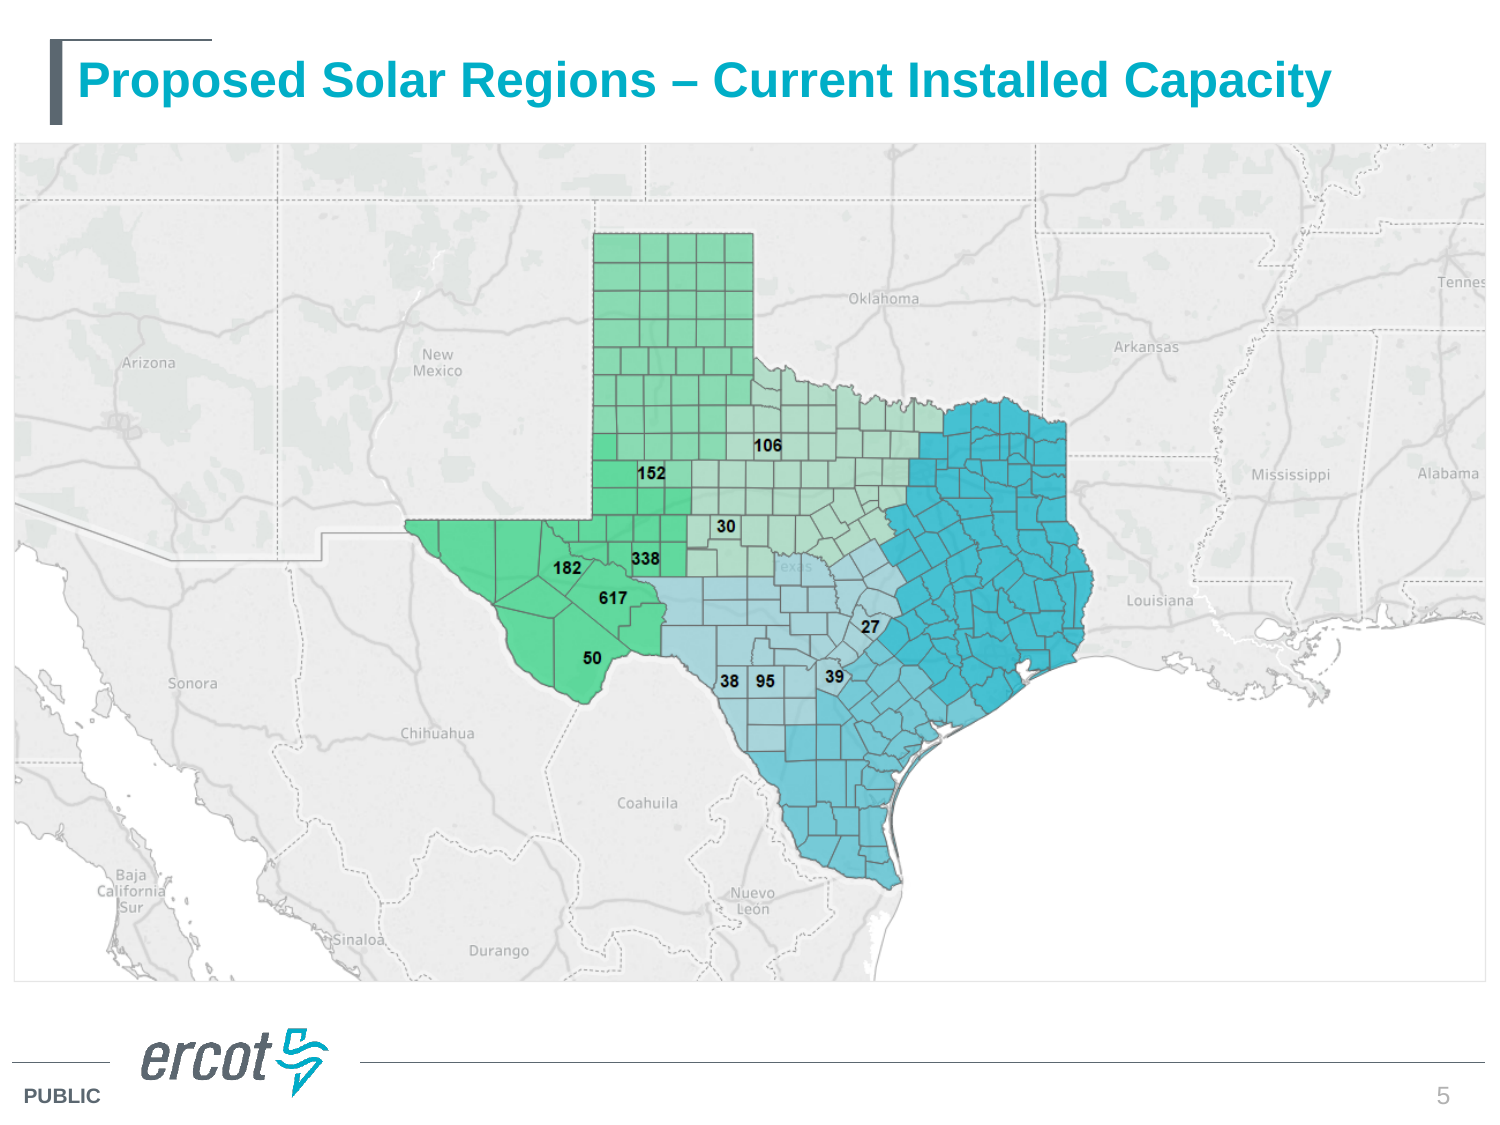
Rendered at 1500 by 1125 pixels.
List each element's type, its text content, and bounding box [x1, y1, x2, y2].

slide_number 5 [1400, 1076, 1488, 1113]
picture [137, 1024, 332, 1100]
picture [0, 129, 1500, 996]
title Proposed Solar Regions – Current Installed Capacity [62, 39, 1450, 100]
